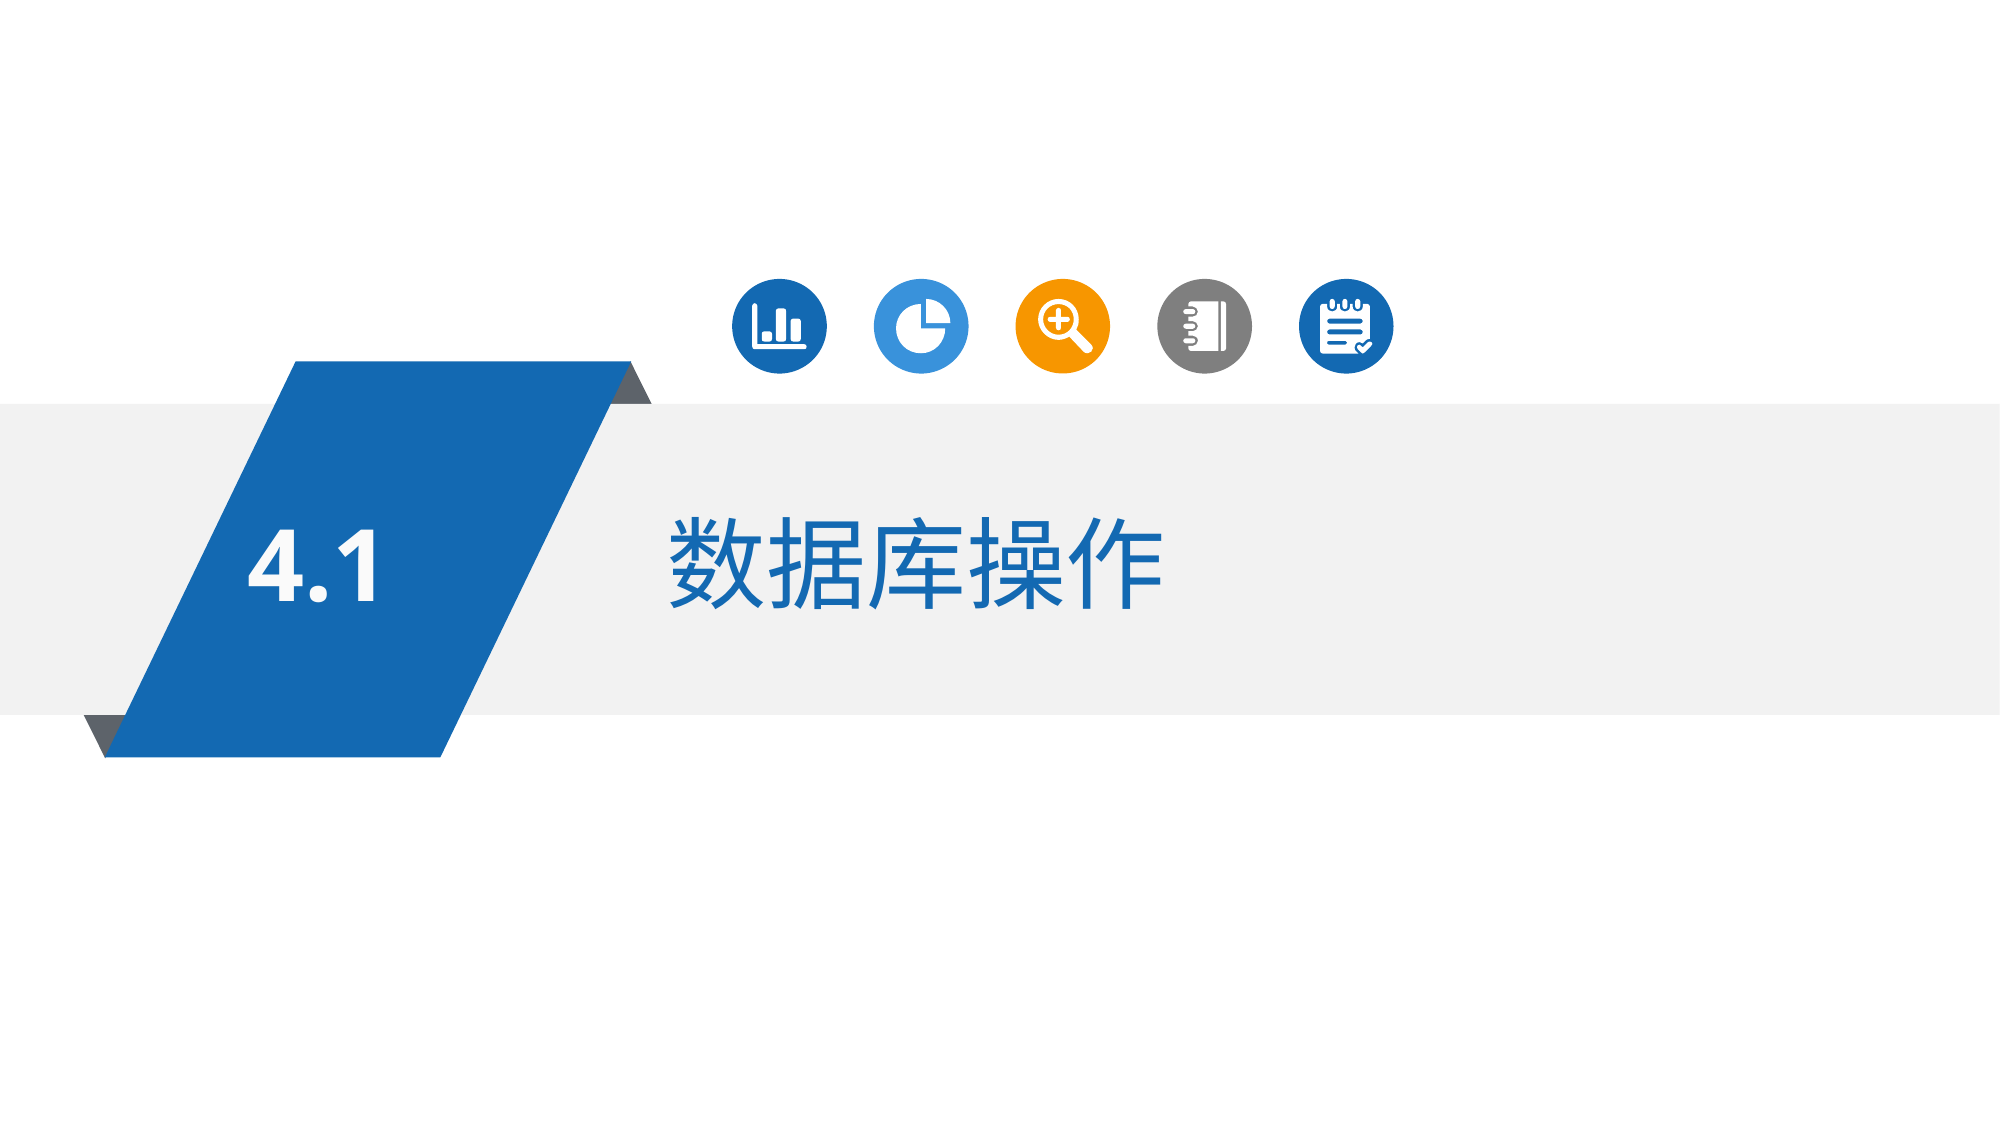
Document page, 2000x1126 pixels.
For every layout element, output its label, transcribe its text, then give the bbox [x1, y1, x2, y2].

text_box 4.1 [232, 494, 517, 630]
text_box 数据库操作 [651, 494, 1612, 630]
